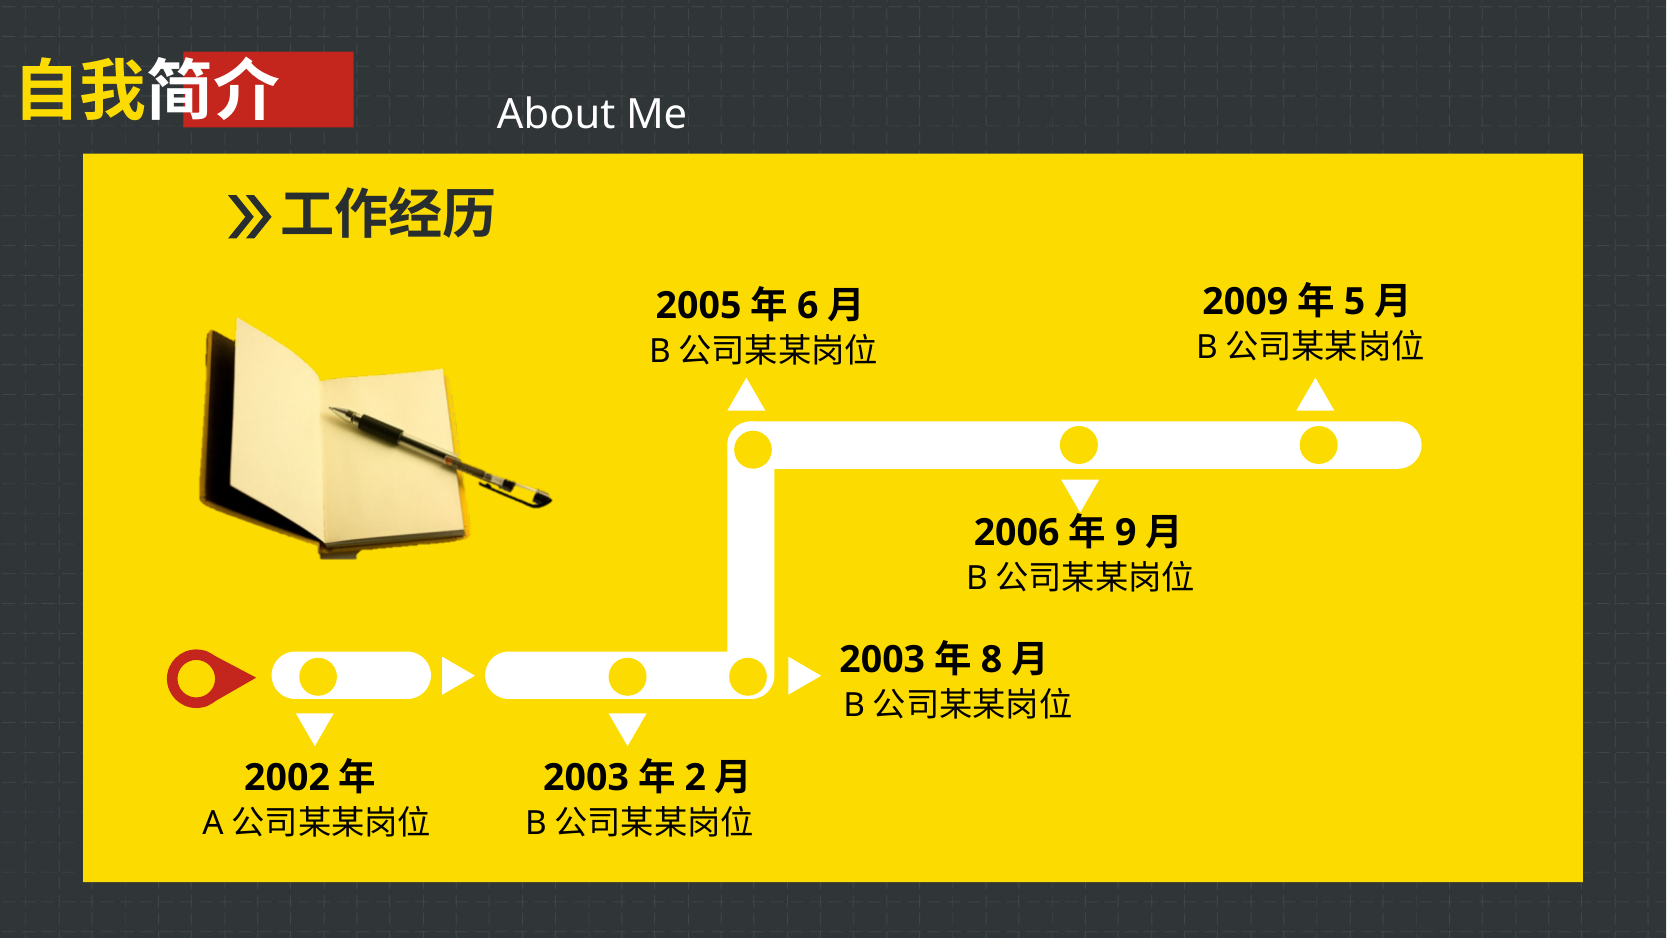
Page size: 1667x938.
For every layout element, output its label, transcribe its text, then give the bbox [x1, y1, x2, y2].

text_box B公司某某岗位 [510, 794, 769, 849]
text_box 2005年6月 [640, 273, 889, 321]
text_box 2002年 [229, 746, 400, 794]
picture [0, 0, 1667, 938]
text_box [295, 713, 334, 747]
text_box 2003年2月 [528, 746, 776, 806]
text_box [227, 194, 272, 239]
text_box [608, 713, 647, 746]
text_box B公司某某岗位 [634, 321, 893, 377]
text_box [727, 377, 766, 411]
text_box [271, 651, 432, 700]
text_box 工作经历 [265, 172, 513, 252]
text_box [83, 153, 1583, 883]
text_box 2009年5月 [1187, 270, 1436, 318]
text_box [1296, 377, 1335, 411]
text_box A公司某某岗位 [187, 794, 446, 849]
text_box About Me [482, 79, 703, 145]
text_box B公司某某岗位 [828, 708, 1088, 731]
title 自我简介 [0, 36, 365, 140]
text_box [442, 656, 475, 695]
text_box B公司某某岗位 [1181, 318, 1440, 373]
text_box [181, 633, 242, 724]
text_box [484, 421, 1422, 700]
